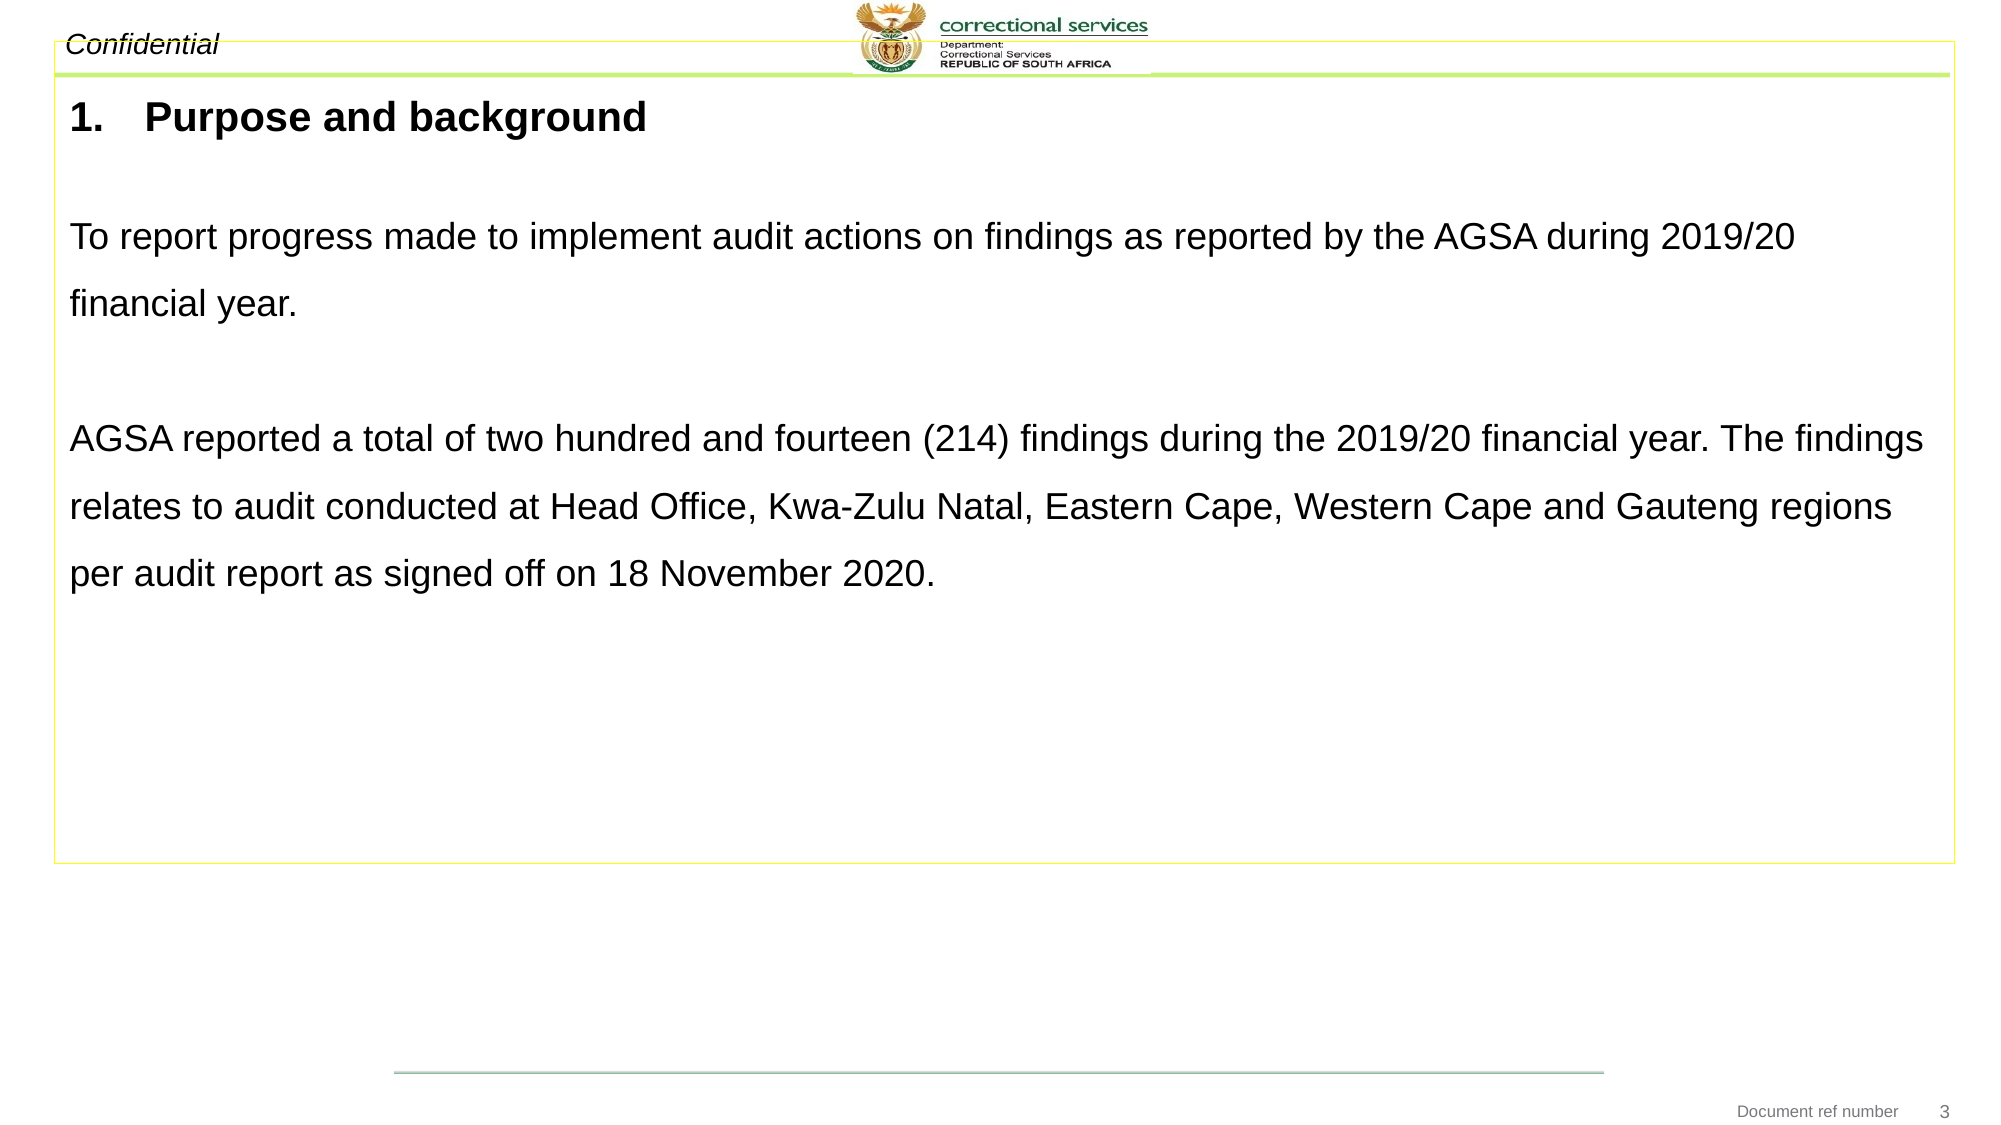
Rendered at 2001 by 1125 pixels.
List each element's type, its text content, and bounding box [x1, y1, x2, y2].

text_box [396, 230, 1627, 350]
picture [393, 1067, 1605, 1074]
picture [853, 0, 1151, 41]
text_box Purpose and background To report progress made to implement audit actions on findings as reported by the AGSA during 2019/20 financial year. AGSA reported a total of two hundred and fourteen (214) findings during the 2019/20 financial year. The findings relates to audit conducted at Head Office, Kwa-Zulu Natal, Eastern Cape, Western Cape and Gauteng regions per audit report as signed off on 18 November 2020. [54, 41, 1955, 864]
